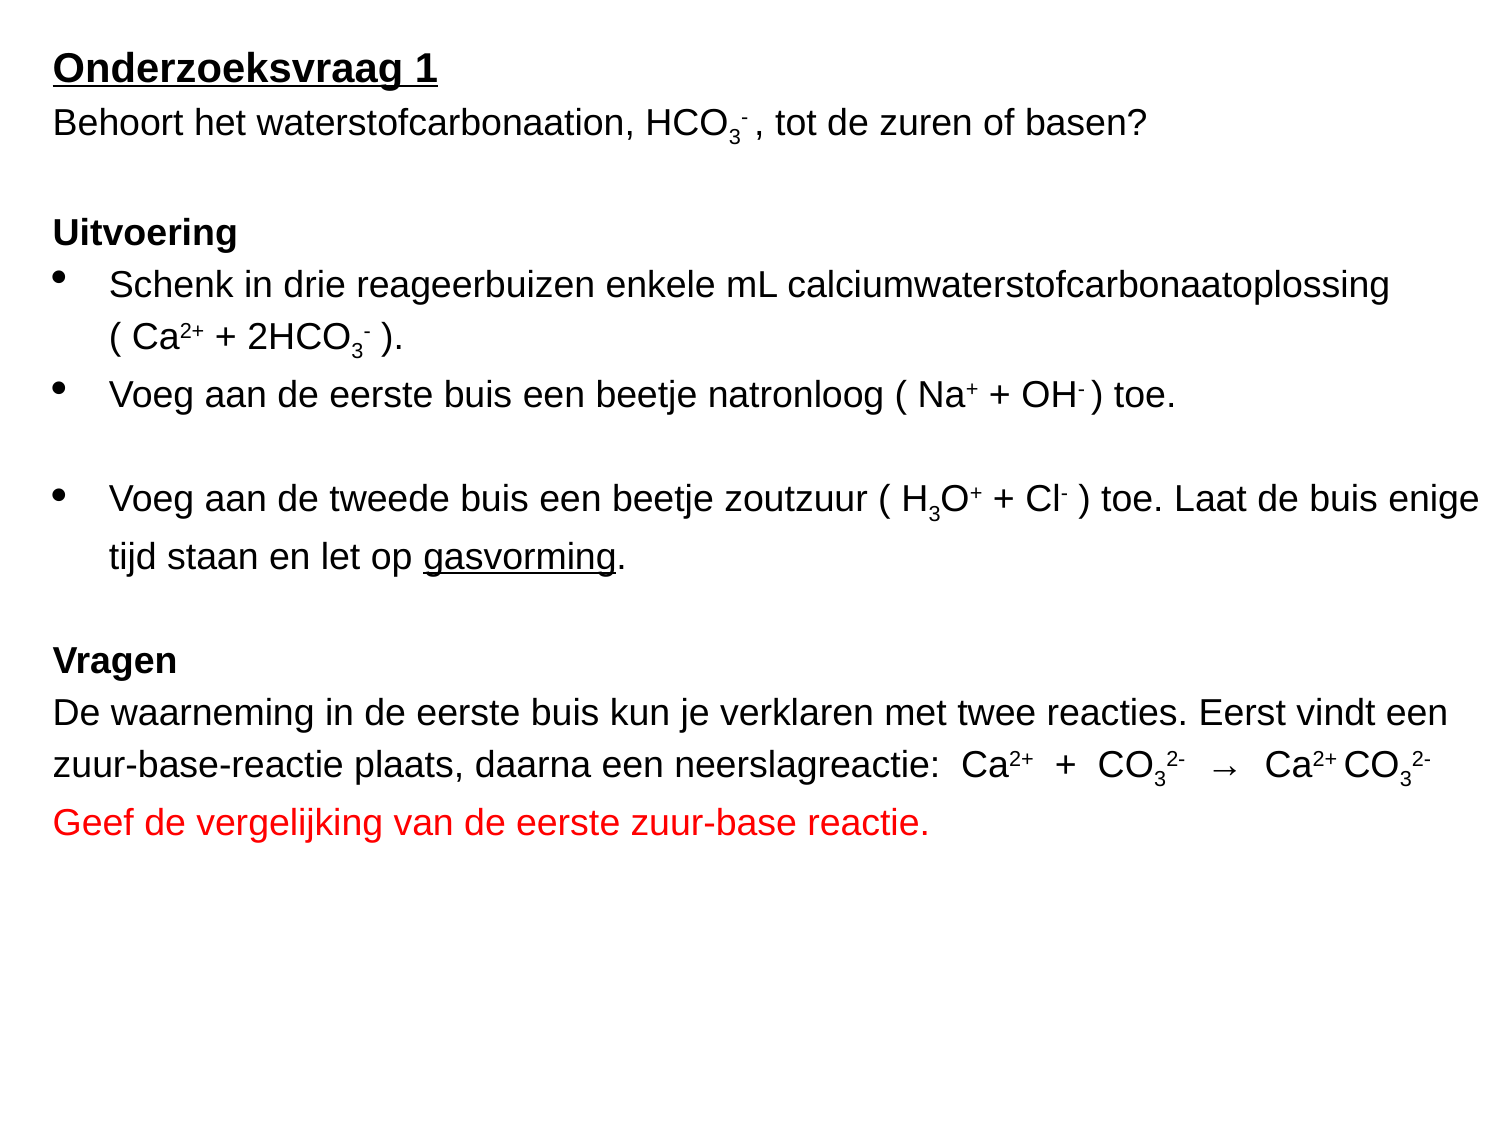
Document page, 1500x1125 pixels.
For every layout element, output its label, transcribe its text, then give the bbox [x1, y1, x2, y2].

text_box Onderzoeksvraag 1 Behoort het waterstofcarbonaation, HCO3- , tot de zuren of basen? Uitvoering Schenk in drie reageerbuizen enkele mL calciumwaterstofcarbonaatoplossing ( Ca2+ + 2HCO3- ). Voeg aan de eerste buis een beetje natronloog ( Na+ + OH- ) toe. Voeg aan de tweede buis een beetje zoutzuur ( H3O+ + Cl- ) toe. Laat de buis enige tijd staan en let op gasvorming. Vragen De waarneming in de eerste buis kun je verklaren met twee reacties. Eerst vindt een zuur-base-reactie plaats, daarna een neerslagreactie: Ca2+ + CO32- → Ca2+ CO32- Geef de vergelijking van de eerste zuur-base reactie. [37, 25, 1500, 902]
